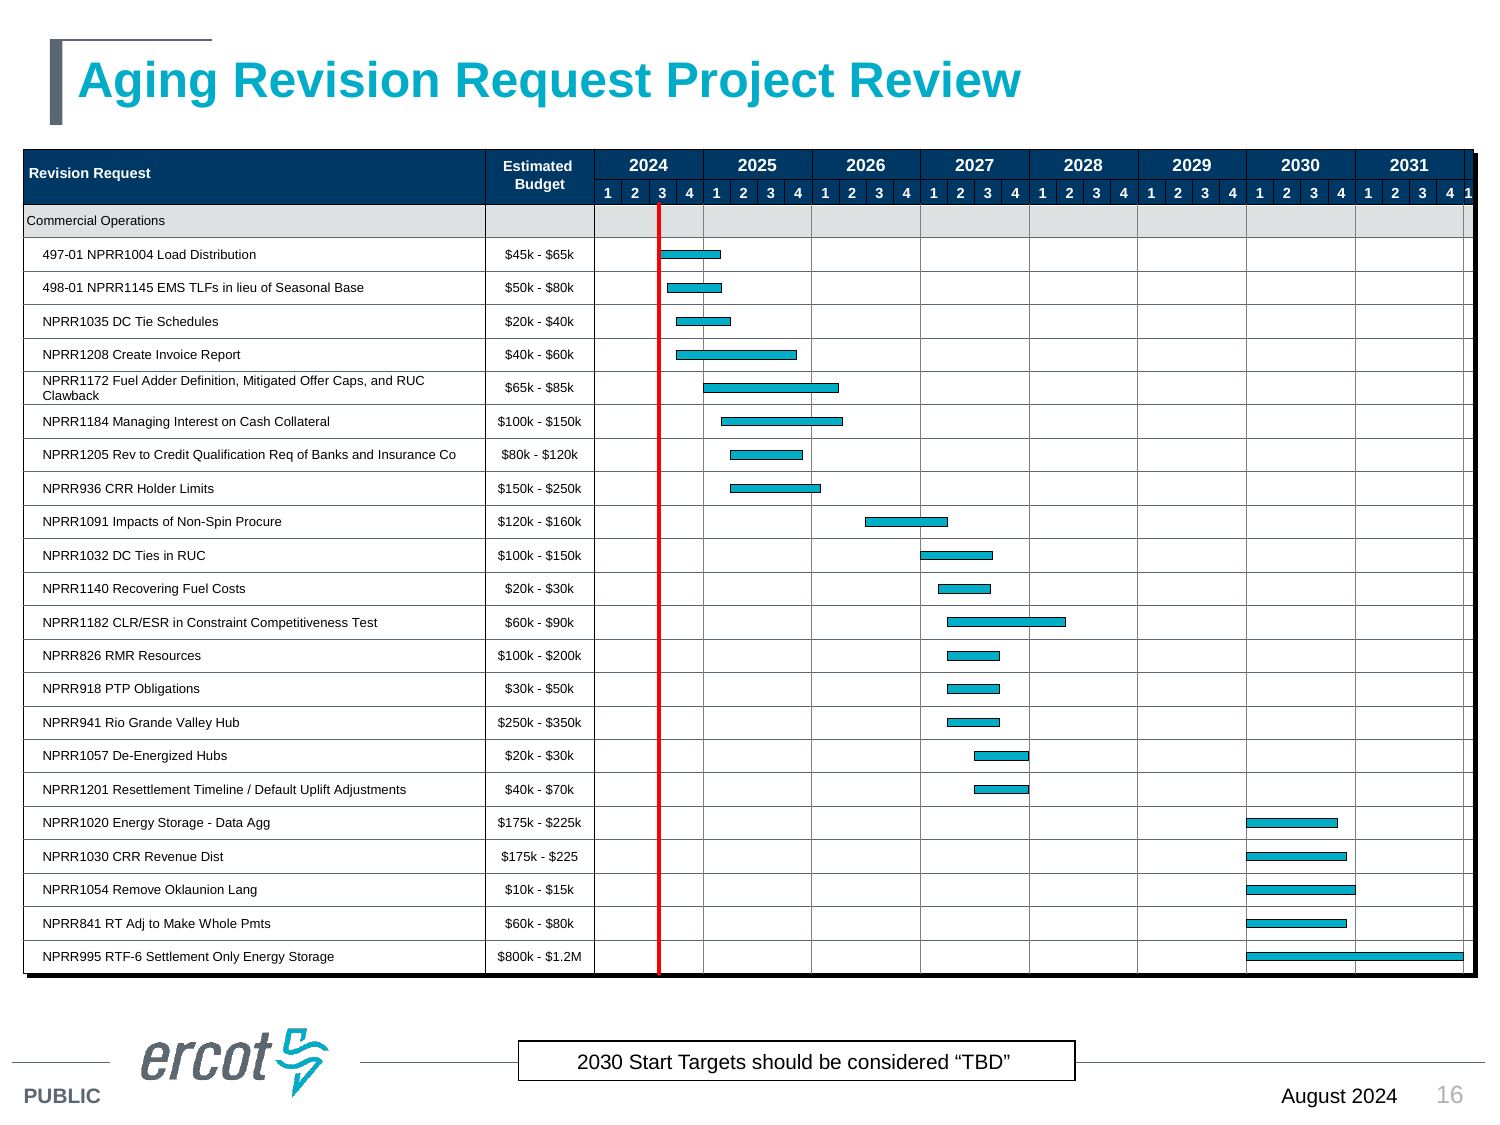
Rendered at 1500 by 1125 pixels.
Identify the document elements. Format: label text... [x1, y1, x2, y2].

picture [12, 90, 1486, 984]
title Aging Revision Request Project Review [62, 39, 1263, 89]
text_box 2030 Start Targets should be considered “TBD” [518, 1041, 1075, 1081]
picture [137, 1024, 332, 1100]
slide_number 16 [1412, 1076, 1488, 1112]
